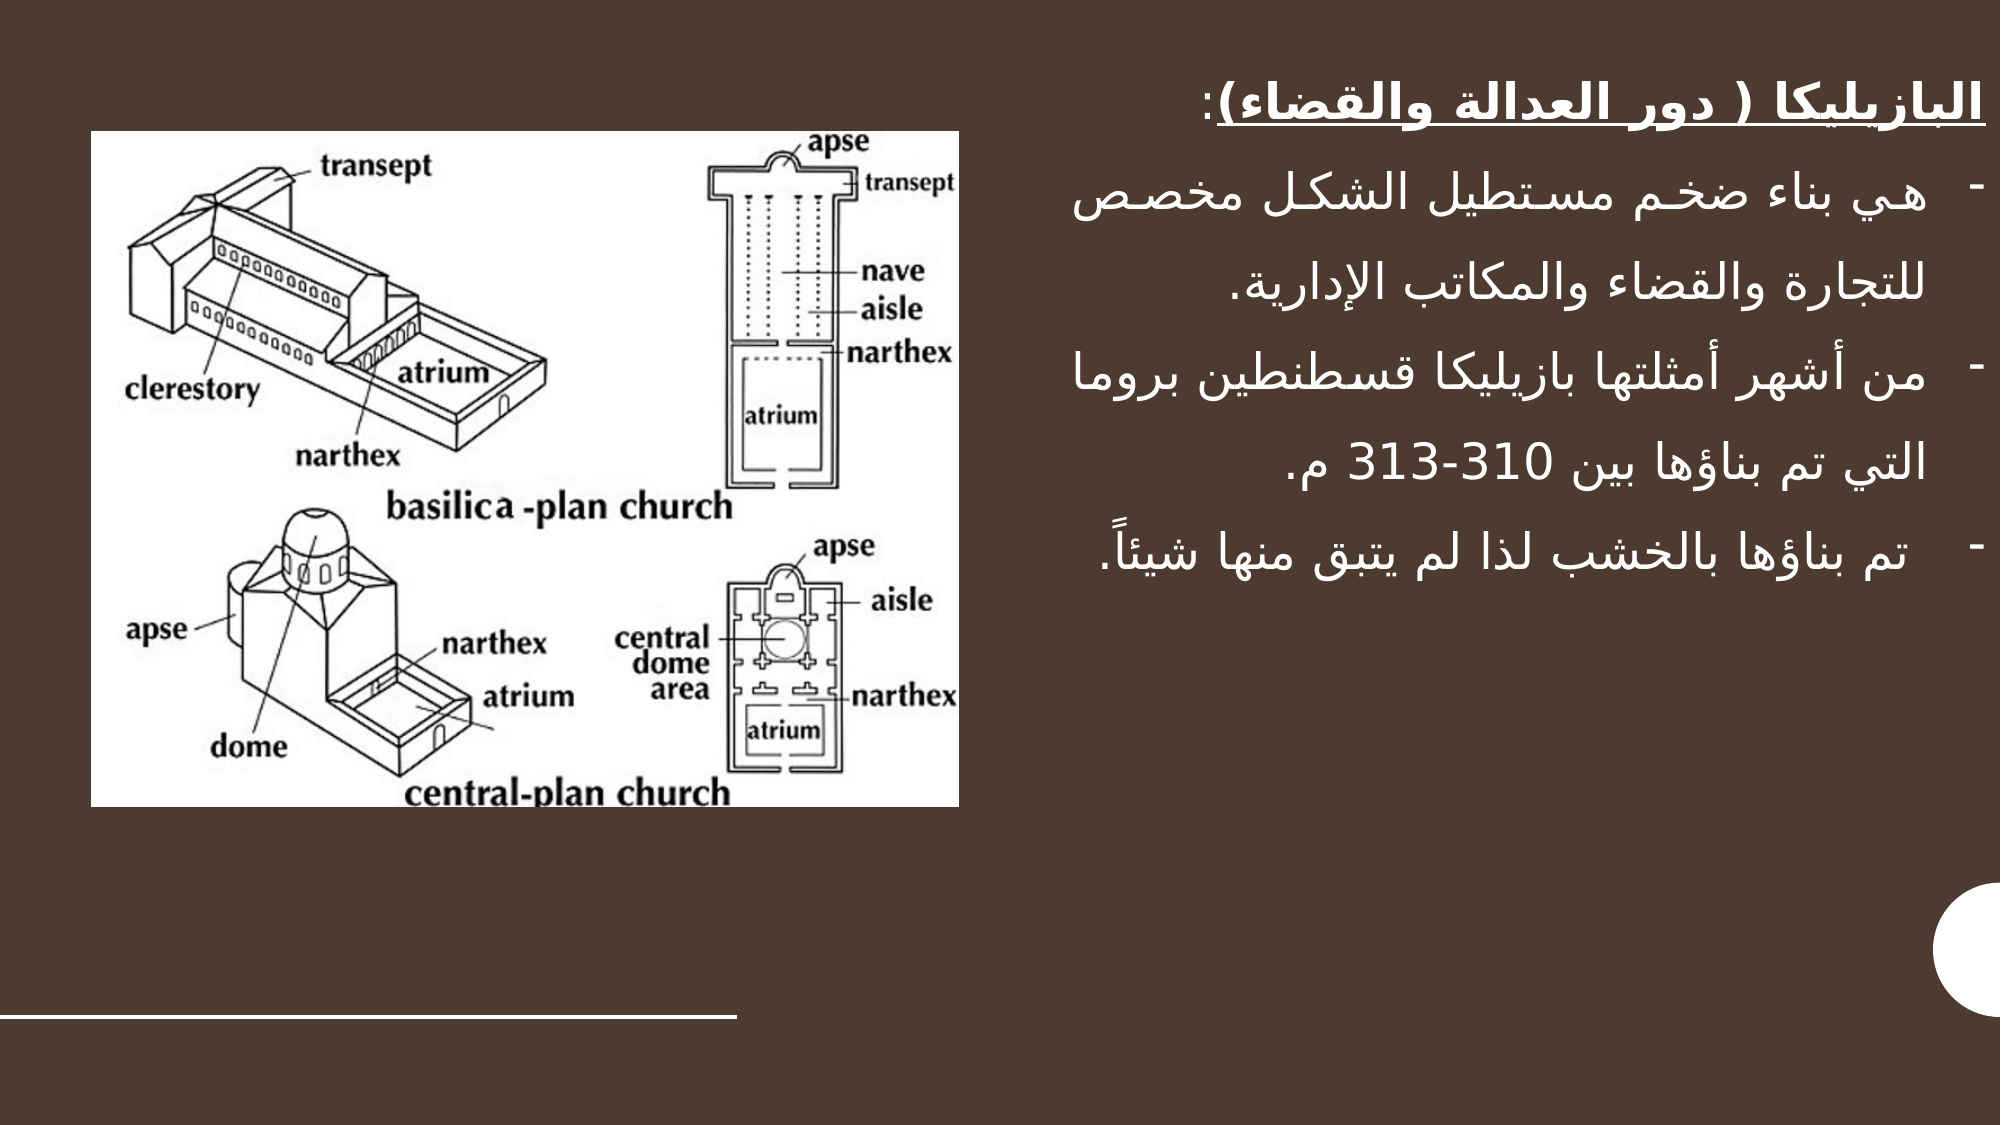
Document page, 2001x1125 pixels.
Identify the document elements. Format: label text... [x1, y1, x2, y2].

text_box البازيليكا ( دور العدالة والقضاء): هي بناء ضخم مستطيل الشكل مخصص للتجارة والقضاء والمكاتب الإدارية. من أشهر أمثلتها بازيليكا قسطنطين بروما التي تم بناؤها بين 310-313 م. تم بناؤها بالخشب لذا لم يتبق منها شيئاً. [1056, 32, 2000, 678]
picture [91, 131, 959, 807]
